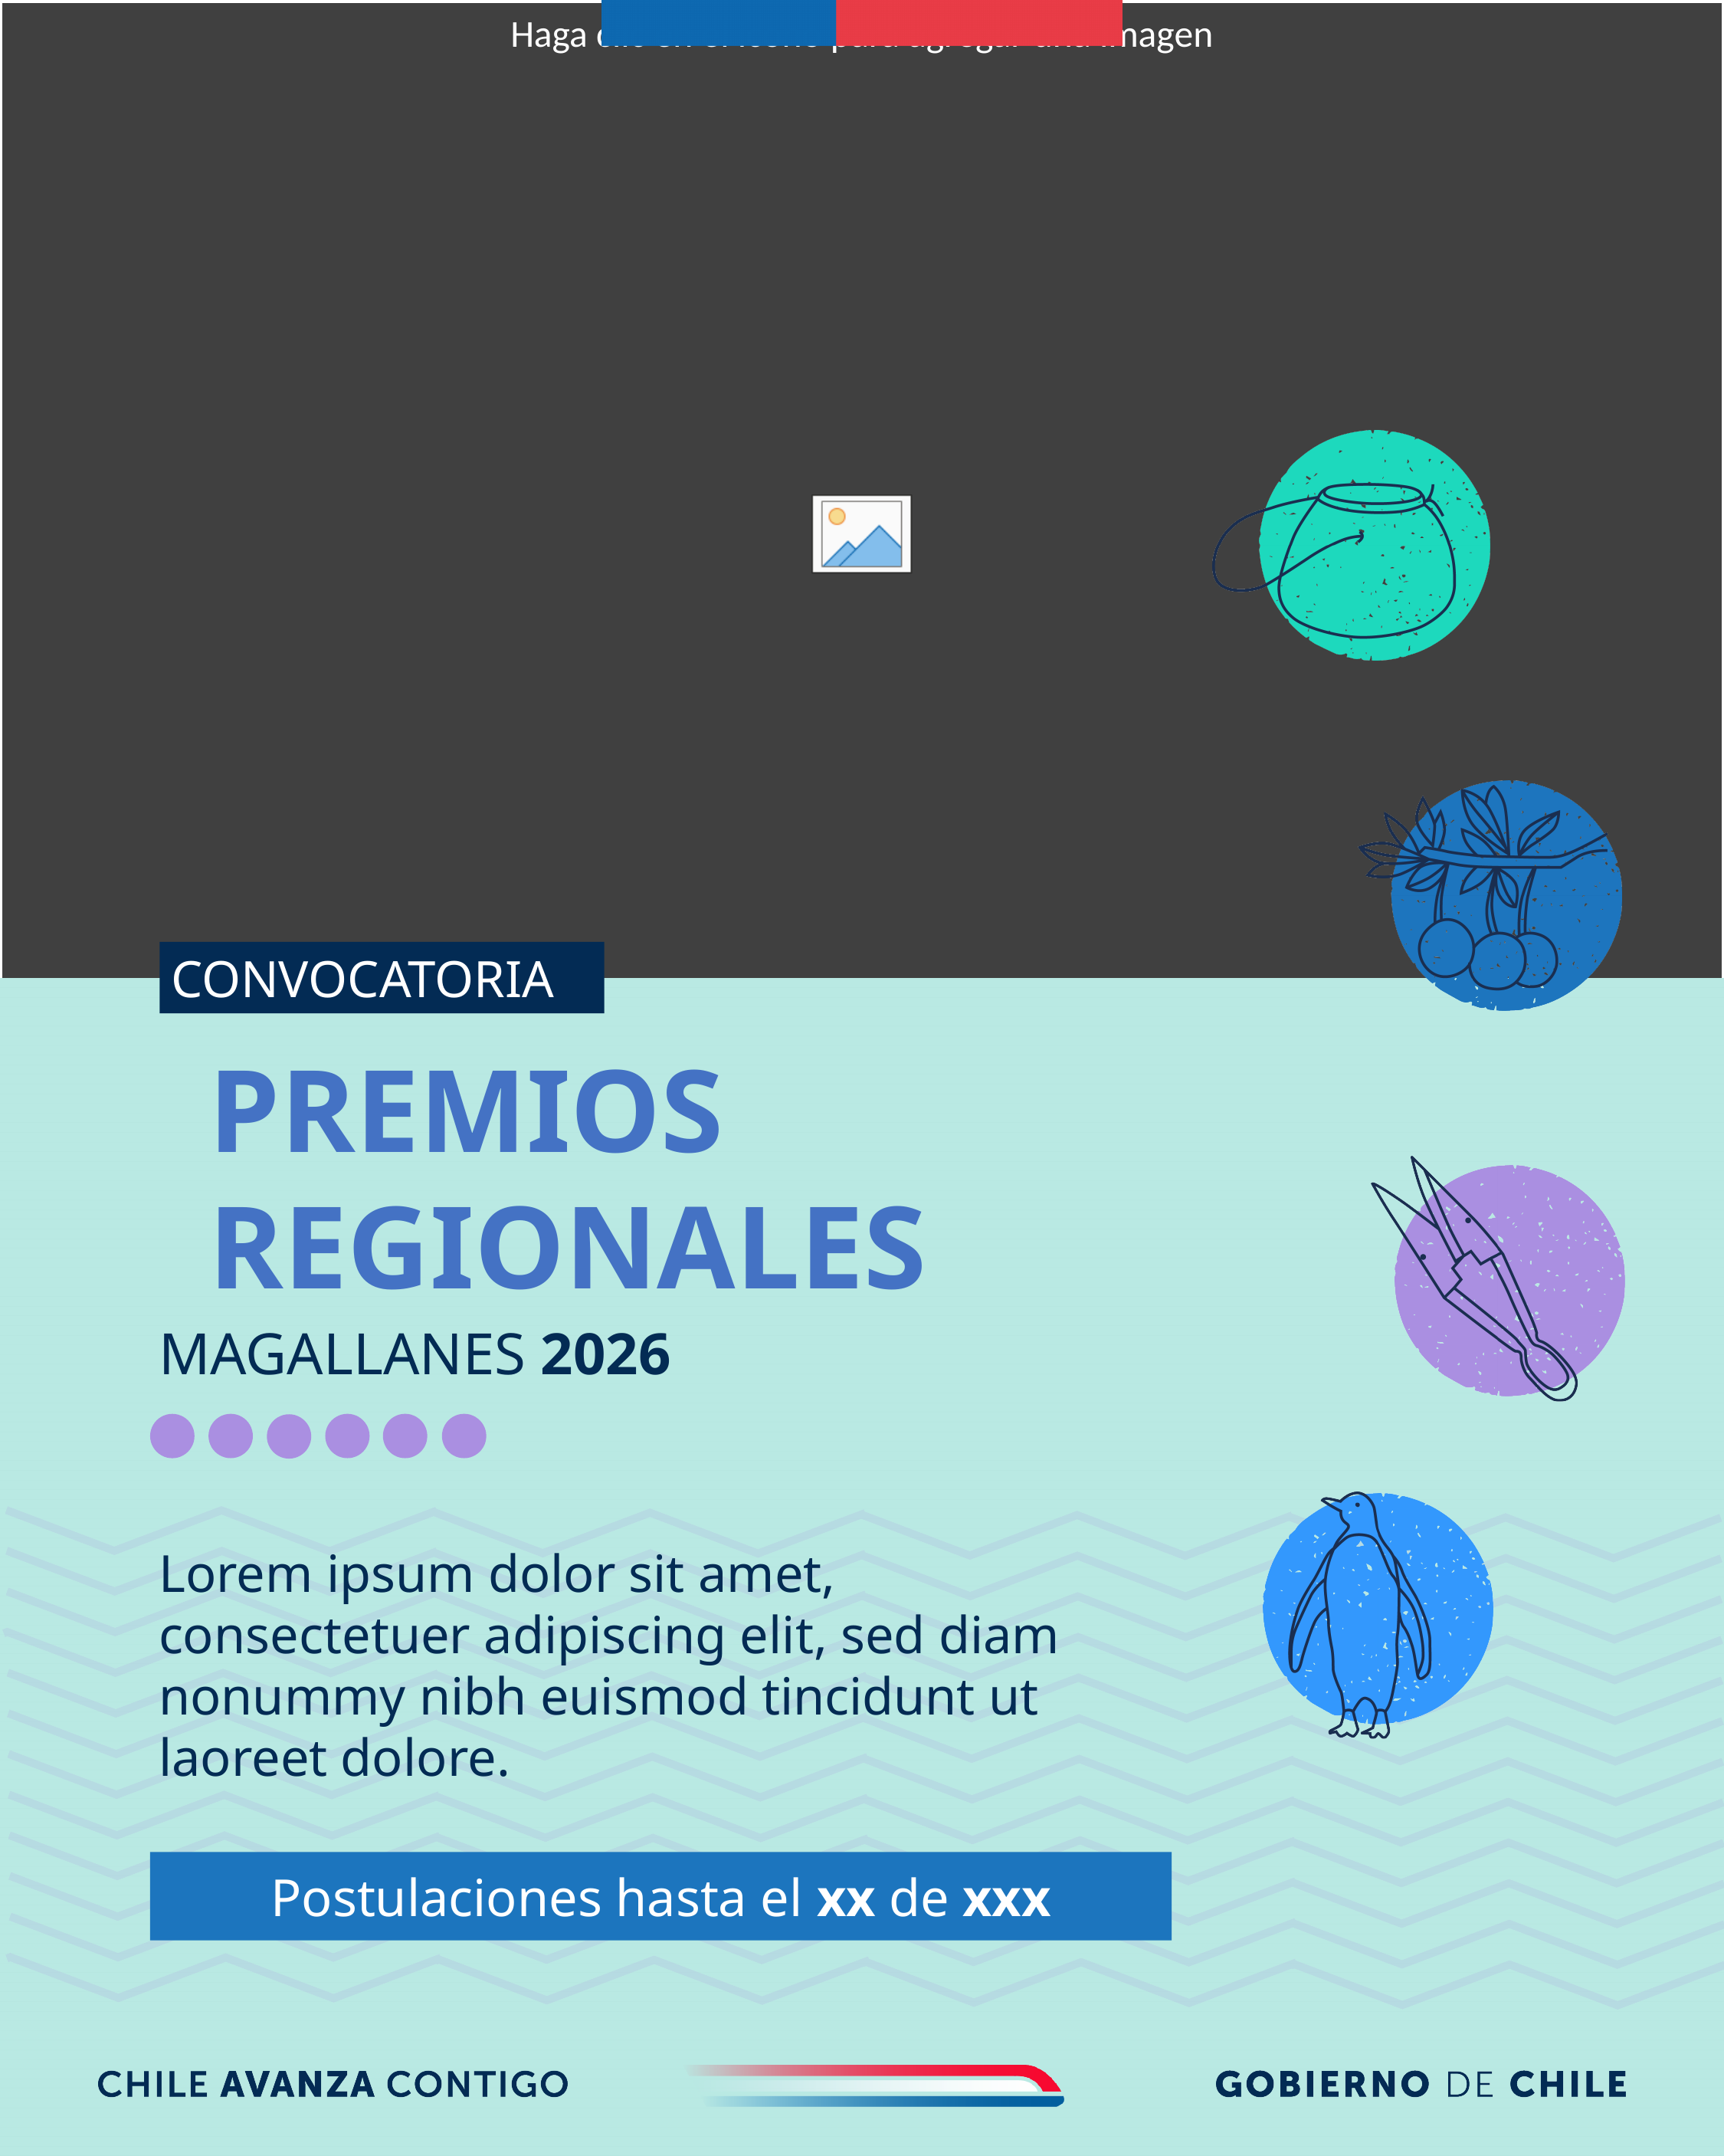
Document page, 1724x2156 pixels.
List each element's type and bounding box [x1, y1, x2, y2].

picture [0, 0, 1724, 2156]
text_box [149, 1413, 487, 1459]
